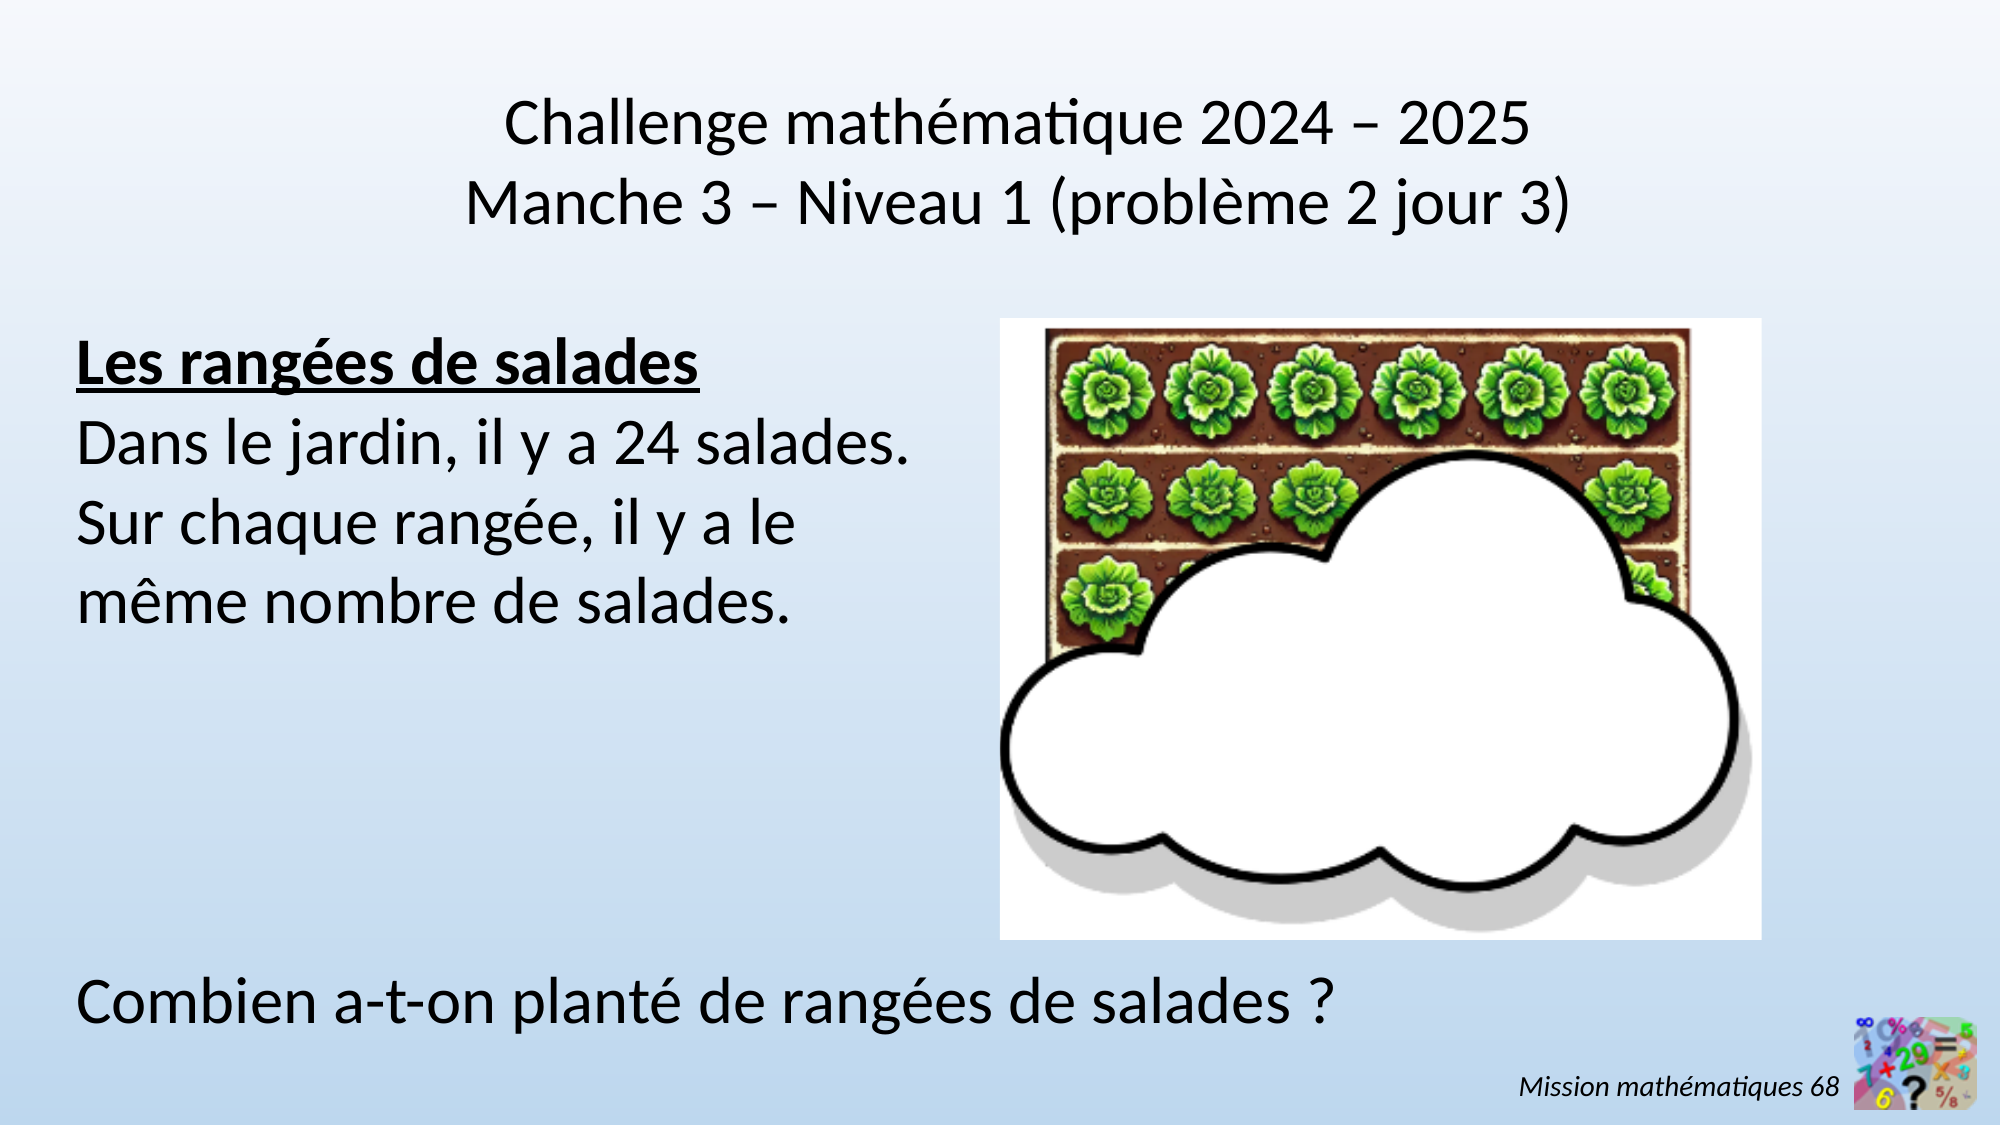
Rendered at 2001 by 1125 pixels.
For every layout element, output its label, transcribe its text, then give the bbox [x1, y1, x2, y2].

text_box Challenge mathématique 2024 – 2025 Manche 3 – Niveau 1 (problème 2 jour 3) Les rangées de salades Dans le jardin, il y a 24 salades. Sur chaque rangée, il y a le même nombre de salades. Combien a-t-on planté de rangées de salades ? [61, 70, 1977, 1045]
picture [1854, 1017, 1977, 1110]
picture [999, 318, 1762, 940]
text_box Mission mathématiques 68 [1501, 1059, 1854, 1110]
